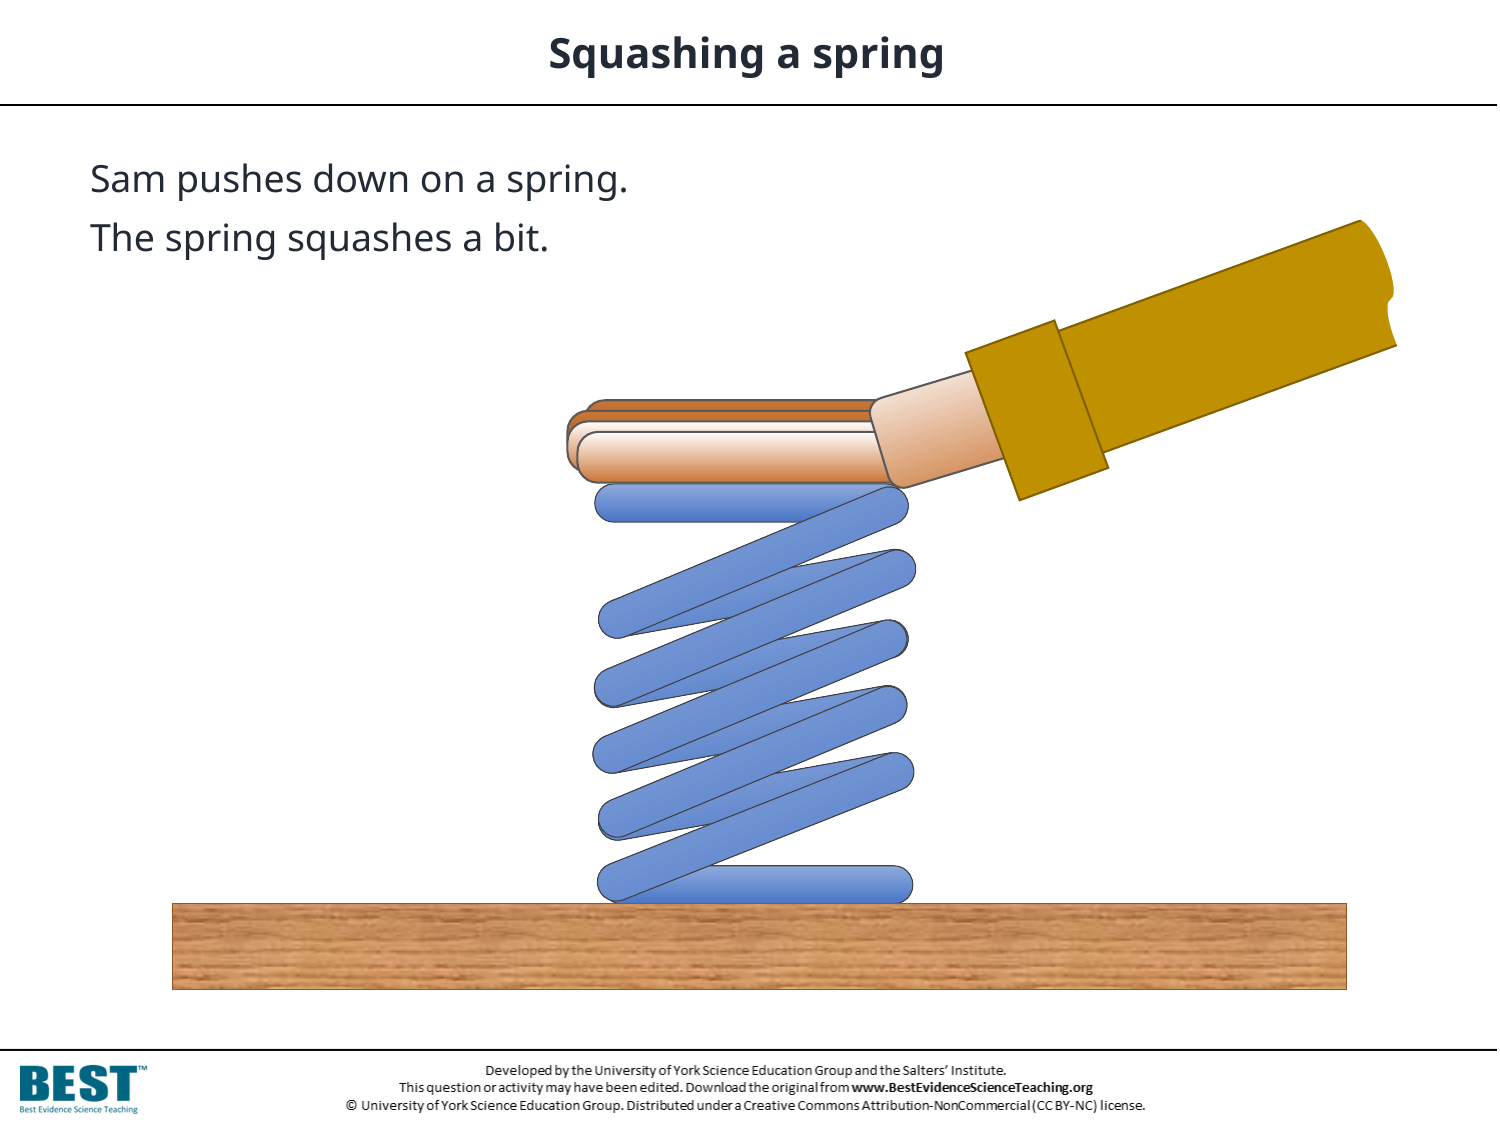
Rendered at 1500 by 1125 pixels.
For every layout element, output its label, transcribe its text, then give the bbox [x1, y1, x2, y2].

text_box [172, 173, 1483, 990]
text_box Squashing a spring [23, 4, 1471, 99]
picture [0, 104, 1498, 1124]
